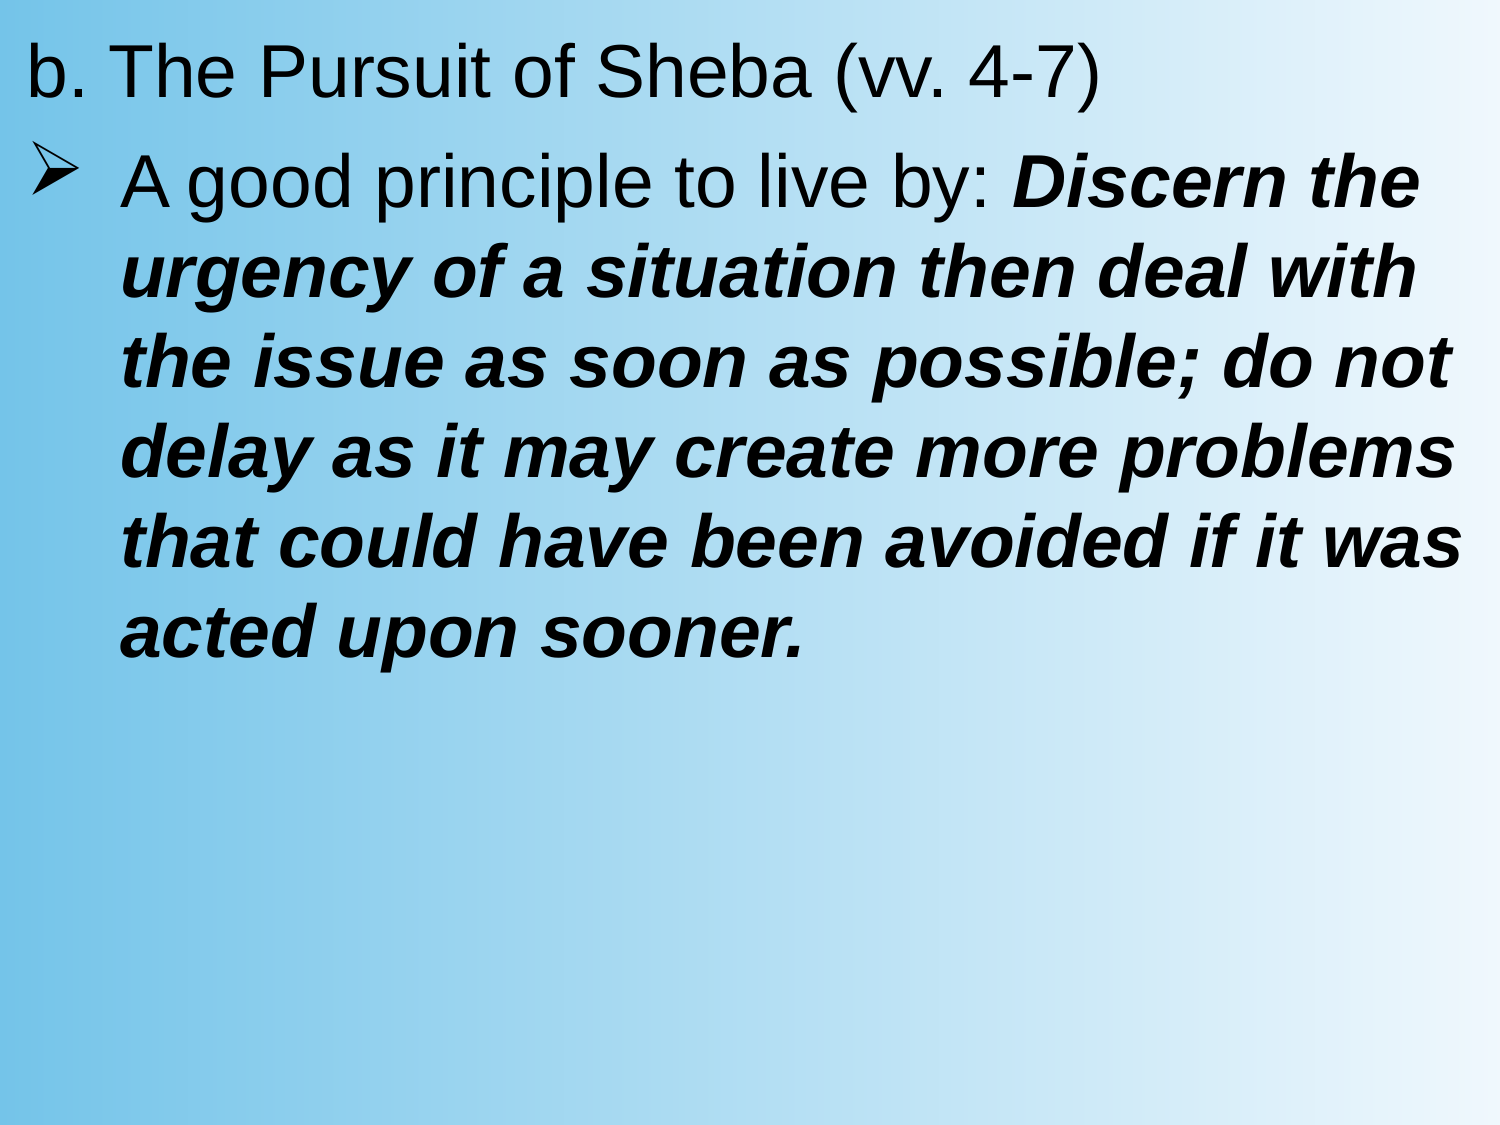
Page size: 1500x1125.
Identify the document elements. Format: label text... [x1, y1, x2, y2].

subtitle b. The Pursuit of Sheba (vv. 4-7) A good principle to live by: Discern the urgency of a situation then deal with the issue as soon as possible; do not delay as it may create more problems that could have been avoided if it was acted upon sooner. [11, 14, 1486, 1106]
